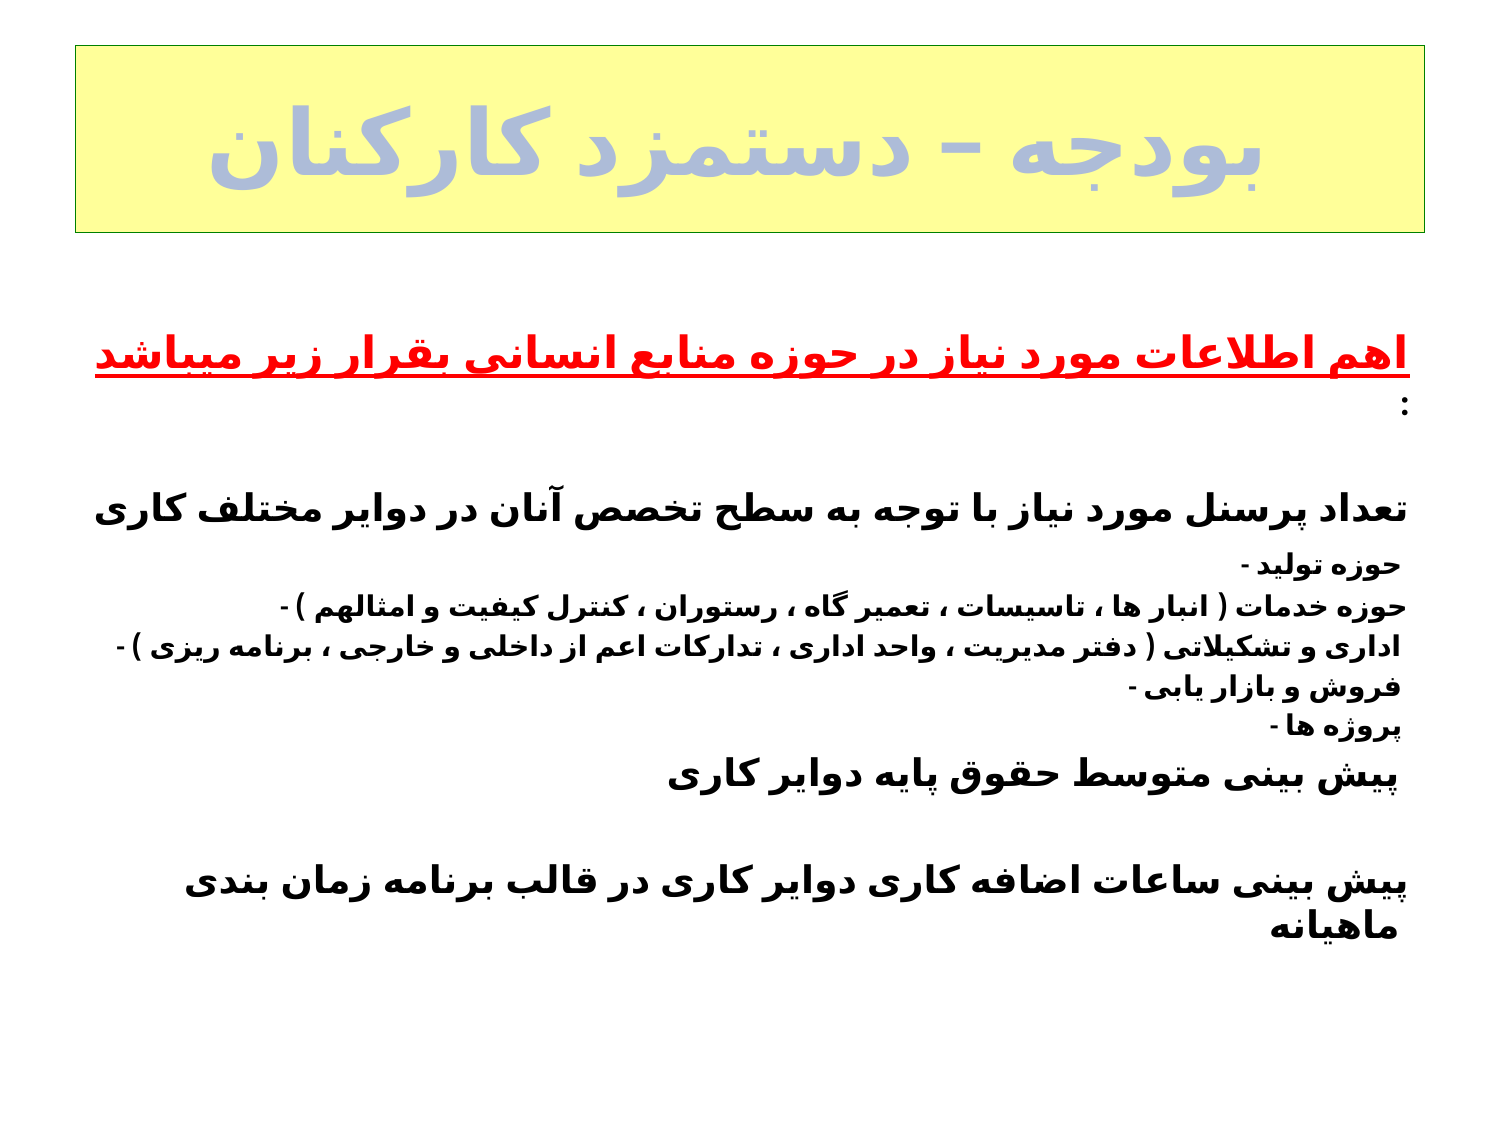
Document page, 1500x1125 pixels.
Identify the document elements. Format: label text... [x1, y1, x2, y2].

list اهم اطلاعات مورد نیاز در حوزه منابع انسانی بقرار زیر میباشد : تعداد پرسنل مورد نیاز با توجه به سطح تخصص آنان در دوایر مختلف کاری - حوزه تولید - حوزه خدمات ( انبار ها ، تاسیسات ، تعمیر گاه ، رستوران ، کنترل کیفیت و امثالهم ) - اداری و تشکیلاتی ( دفتر مدیریت ، واحد اداری ، تدارکات اعم از داخلی و خارجی ، برنامه ریزی ) - فروش و بازار یابی - پروژه ها پیش بینی متوسط حقوق پایه دوایر کاری پیش بینی ساعات اضافه کاری دوایر کاری در قالب برنامه زمان بندی ماهیانه [75, 262, 1425, 1005]
title بودجه – دستمزد کارکنان [75, 45, 1425, 233]
